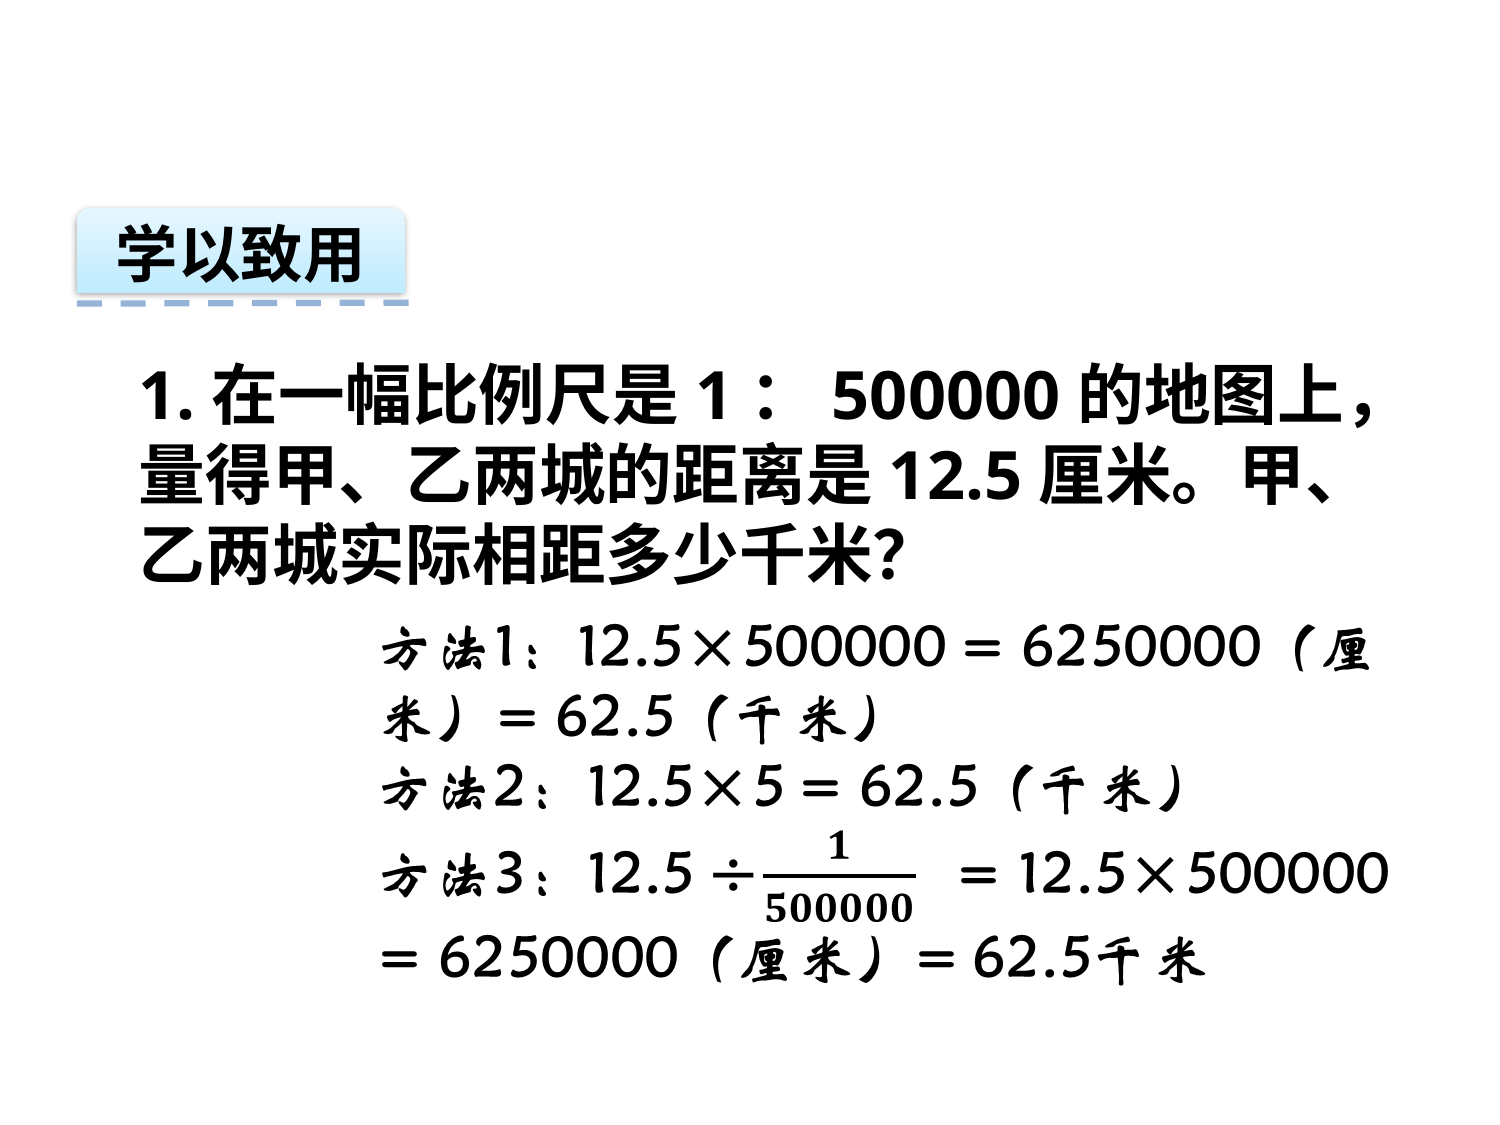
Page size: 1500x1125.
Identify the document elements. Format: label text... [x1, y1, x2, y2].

text_box [360, 604, 1435, 1005]
text_box 学以致用 [76, 207, 406, 294]
text_box 1.在一幅比例尺是1：500000的地图上，量得甲、乙两城的距离是12.5厘米。甲、乙两城实际相距多少千米？ [123, 345, 1436, 600]
